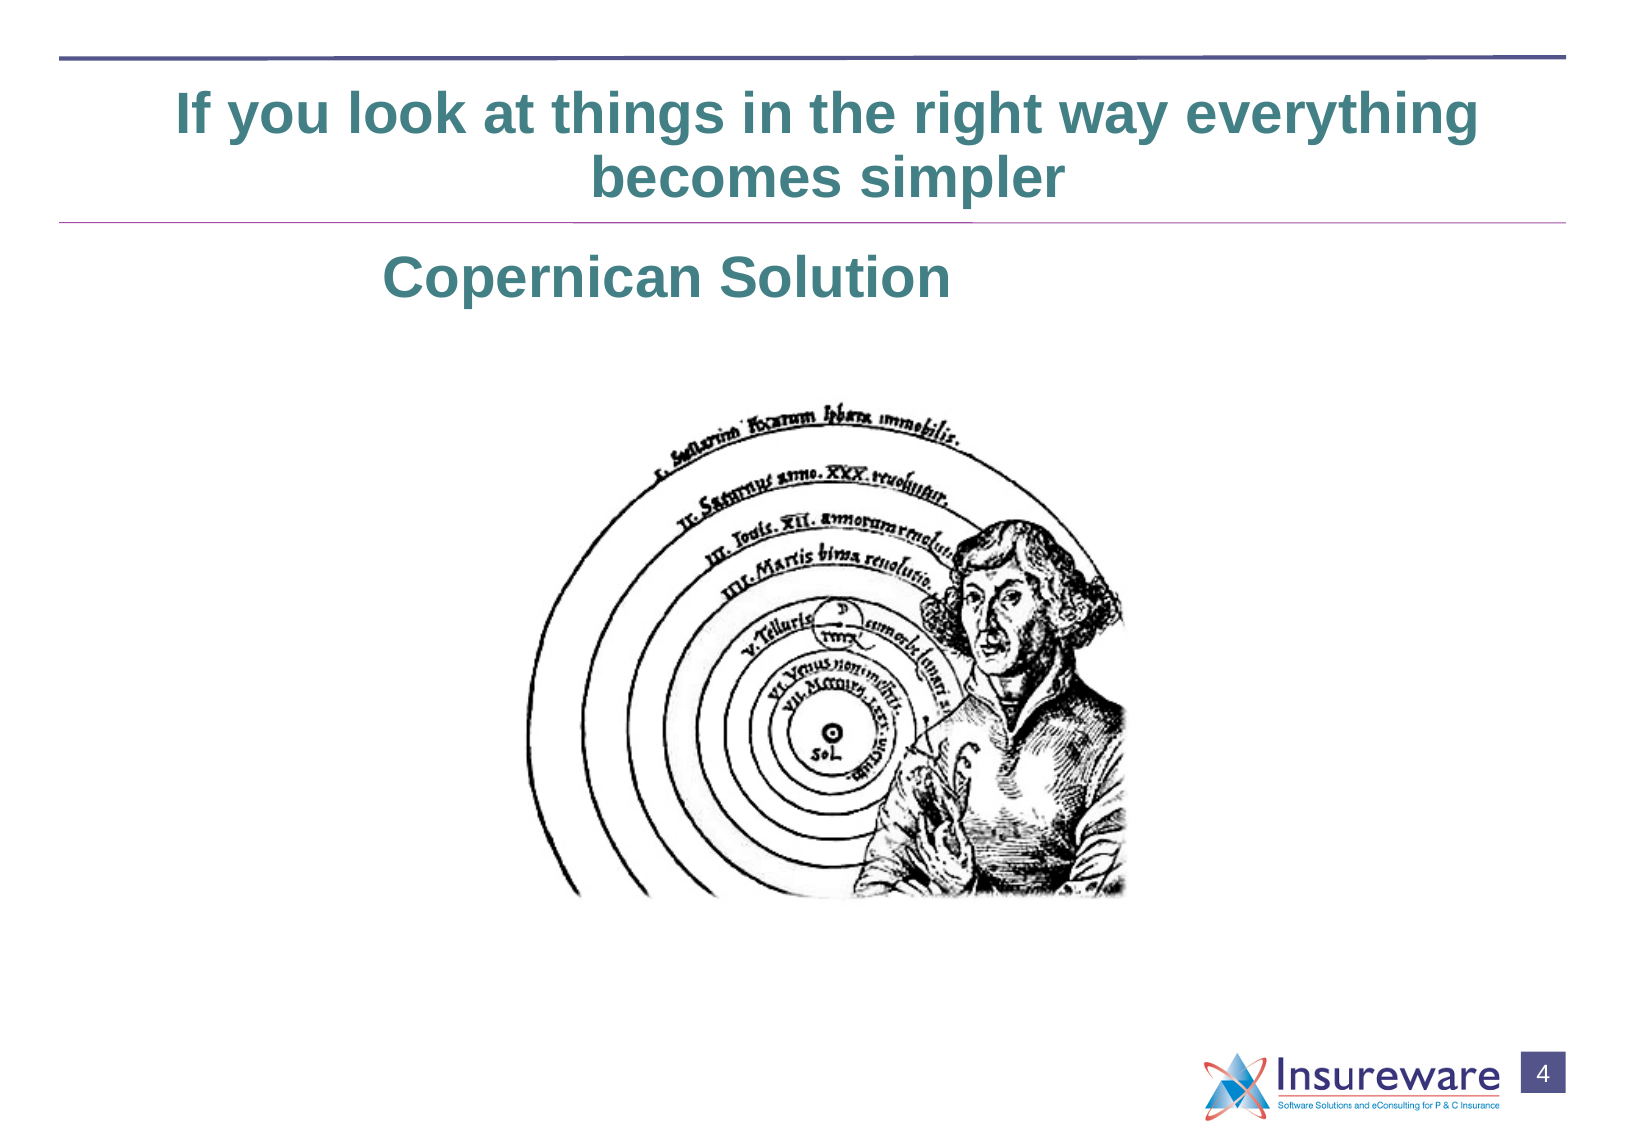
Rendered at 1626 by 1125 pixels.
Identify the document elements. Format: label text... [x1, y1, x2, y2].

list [515, 396, 1142, 913]
title If you look at things in the right way everything becomes simpler [90, 79, 1568, 204]
picture [1202, 1052, 1500, 1122]
slide_number 3 [1520, 1051, 1566, 1093]
text_box Copernican Solution [351, 231, 1108, 317]
